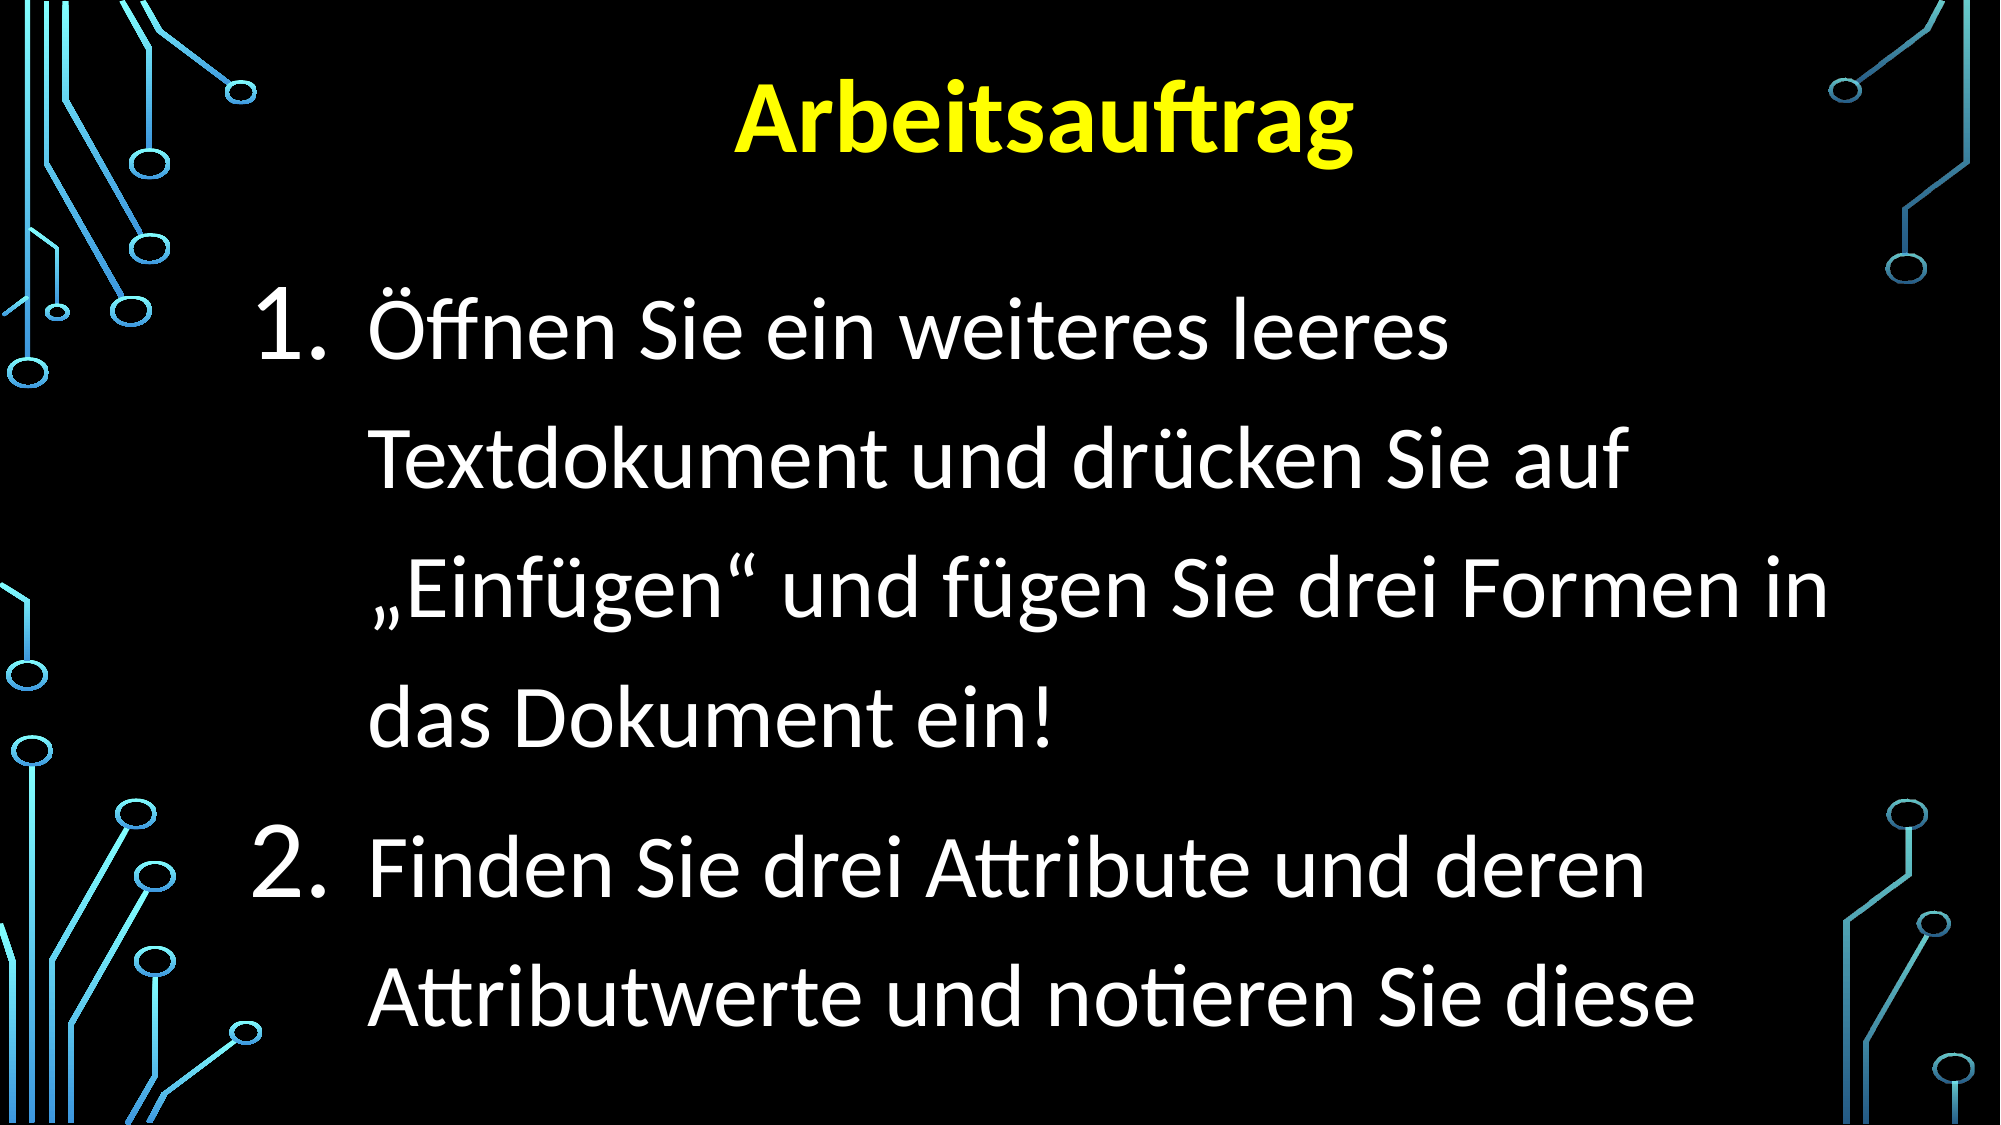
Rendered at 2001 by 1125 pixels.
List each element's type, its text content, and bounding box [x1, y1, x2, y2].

list Öffnen Sie ein weiteres leeres Textdokument und drücken Sie auf „Einfügen“ und fügen Sie drei Formen in das Dokument ein! Finden Sie drei Attribute und deren Attributwerte und notieren Sie diese [233, 240, 1859, 1059]
title Arbeitsauftrag [233, 0, 1859, 240]
